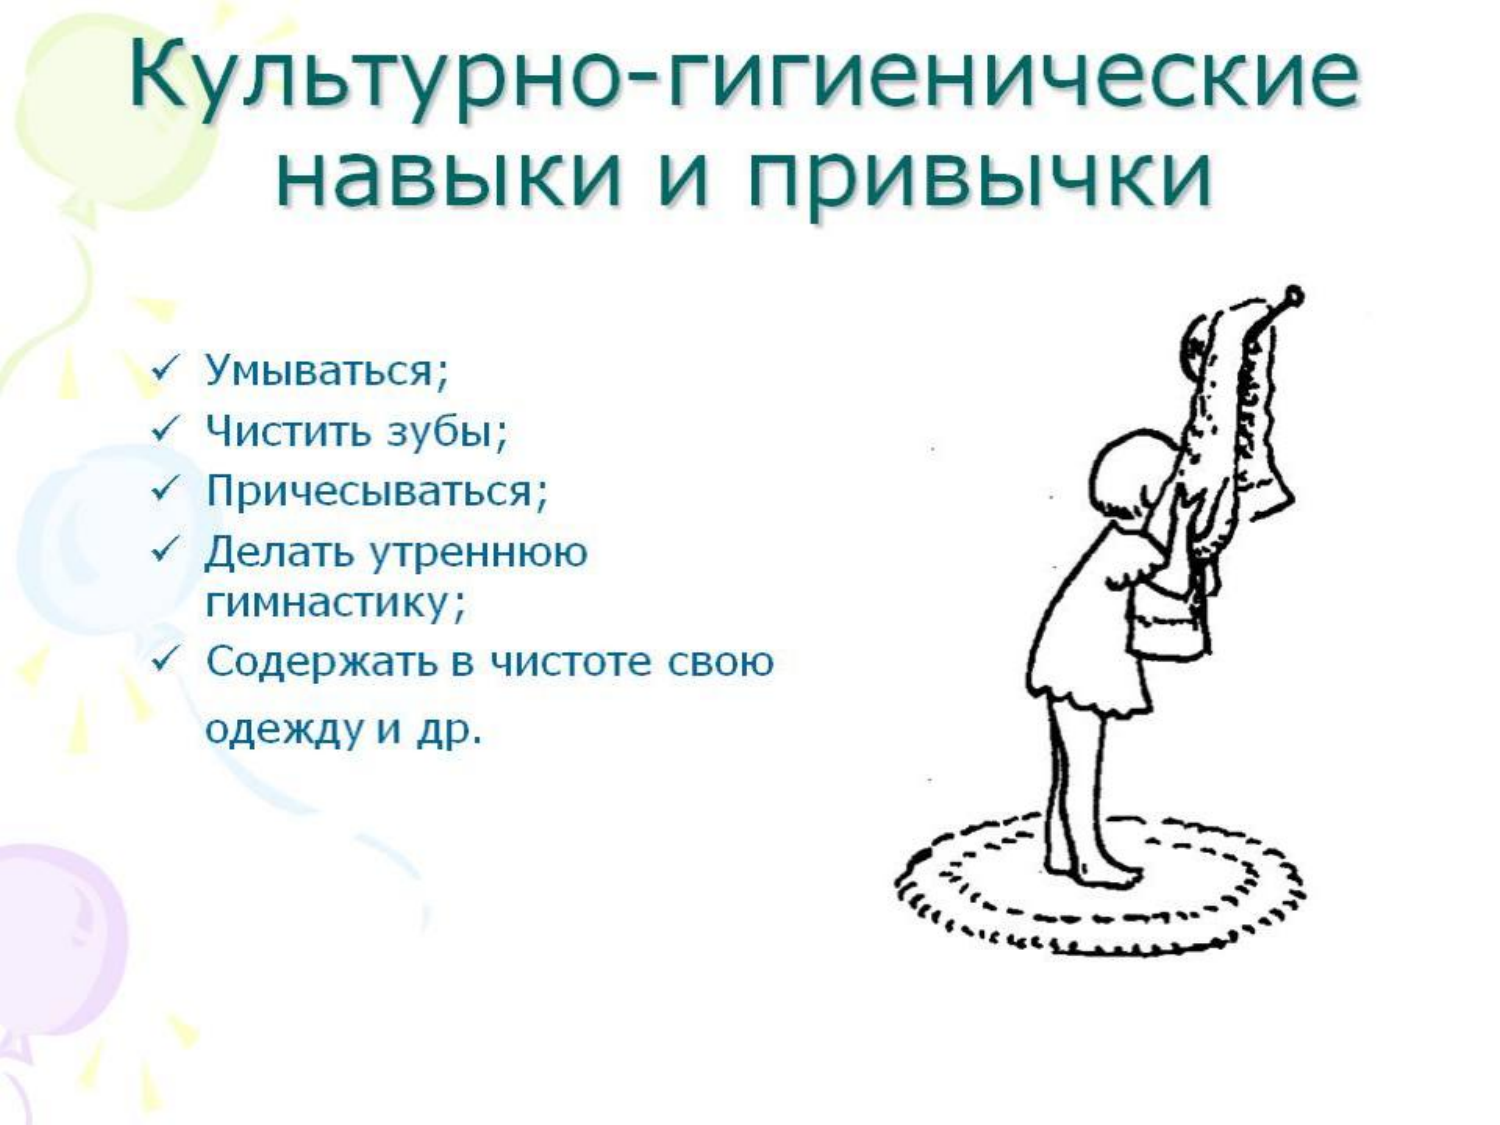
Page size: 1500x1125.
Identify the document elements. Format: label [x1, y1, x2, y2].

list [0, 0, 1491, 1125]
